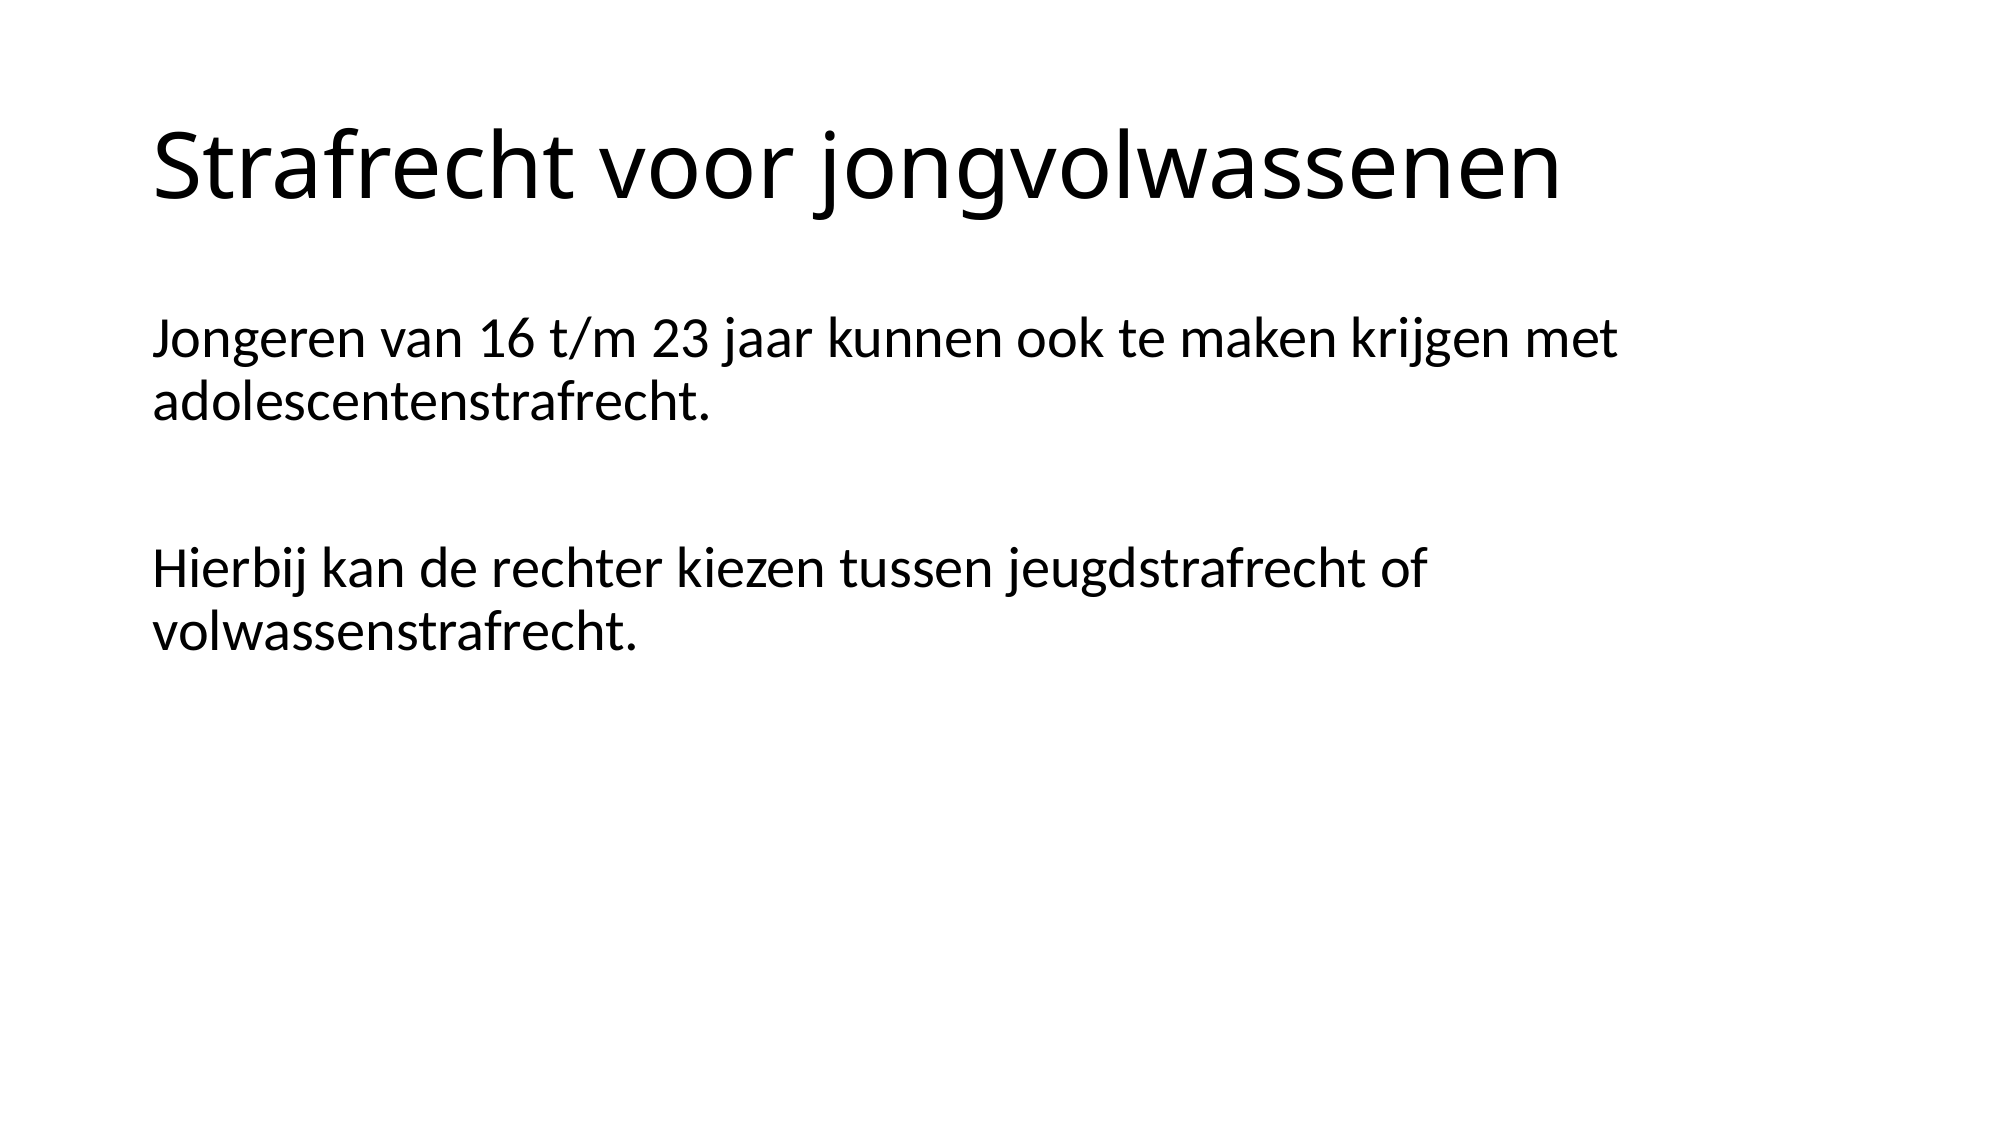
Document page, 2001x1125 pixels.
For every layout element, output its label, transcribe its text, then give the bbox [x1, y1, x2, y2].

title Strafrecht voor jongvolwassenen [137, 59, 1863, 278]
list Jongeren van 16 t/m 23 jaar kunnen ook te maken krijgen met adolescentenstrafrecht. Hierbij kan de rechter kiezen tussen jeugdstrafrecht of volwassenstrafrecht. [137, 299, 1863, 1014]
